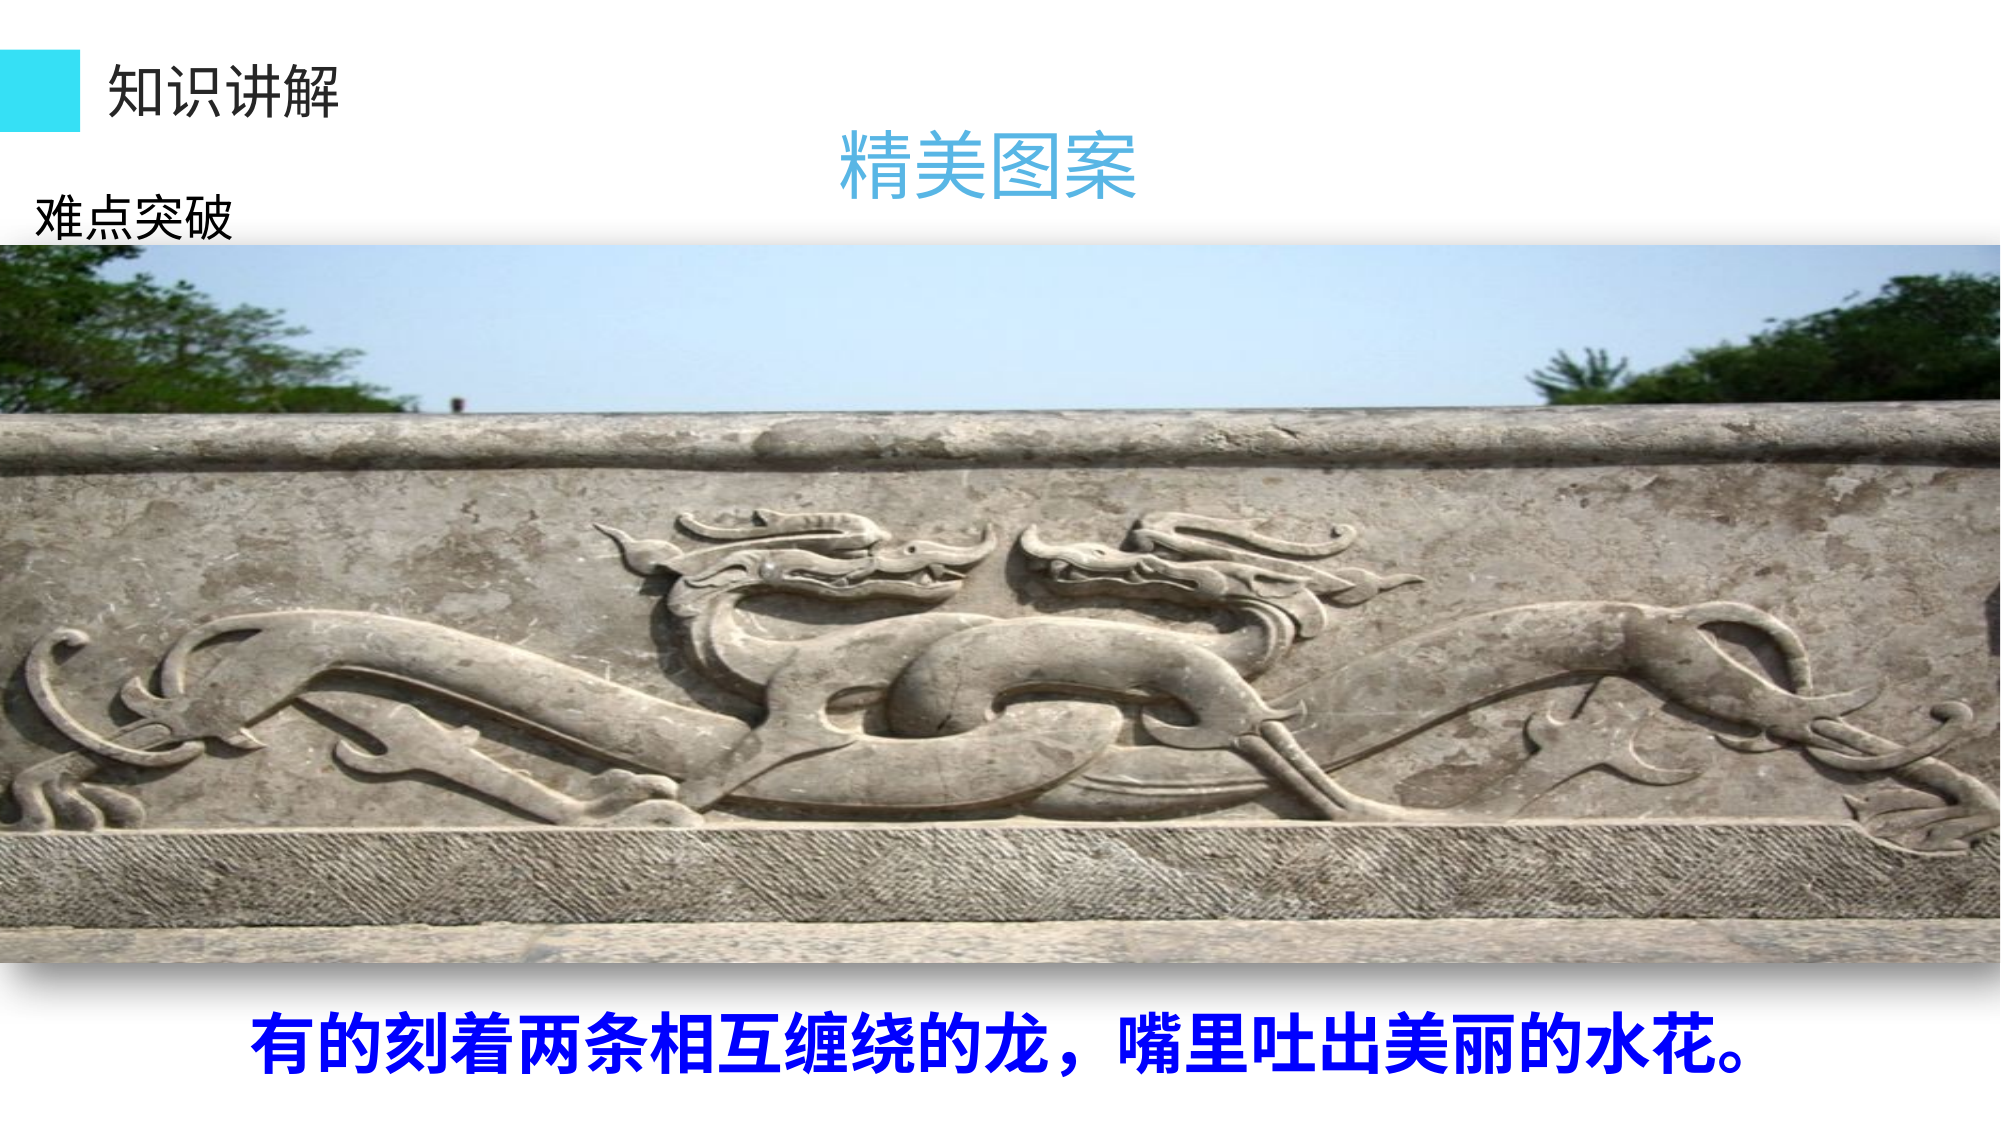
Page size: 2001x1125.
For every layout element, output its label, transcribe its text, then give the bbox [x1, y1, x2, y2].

text_box 精美图案 [571, 110, 1407, 216]
text_box 难点突破 [19, 148, 295, 234]
text_box 知识讲解 [92, 47, 398, 133]
text_box [0, 49, 81, 133]
text_box 有的刻着两条相互缠绕的龙，嘴里吐出美丽的水花。 [49, 994, 1985, 1090]
picture [0, 245, 2001, 963]
